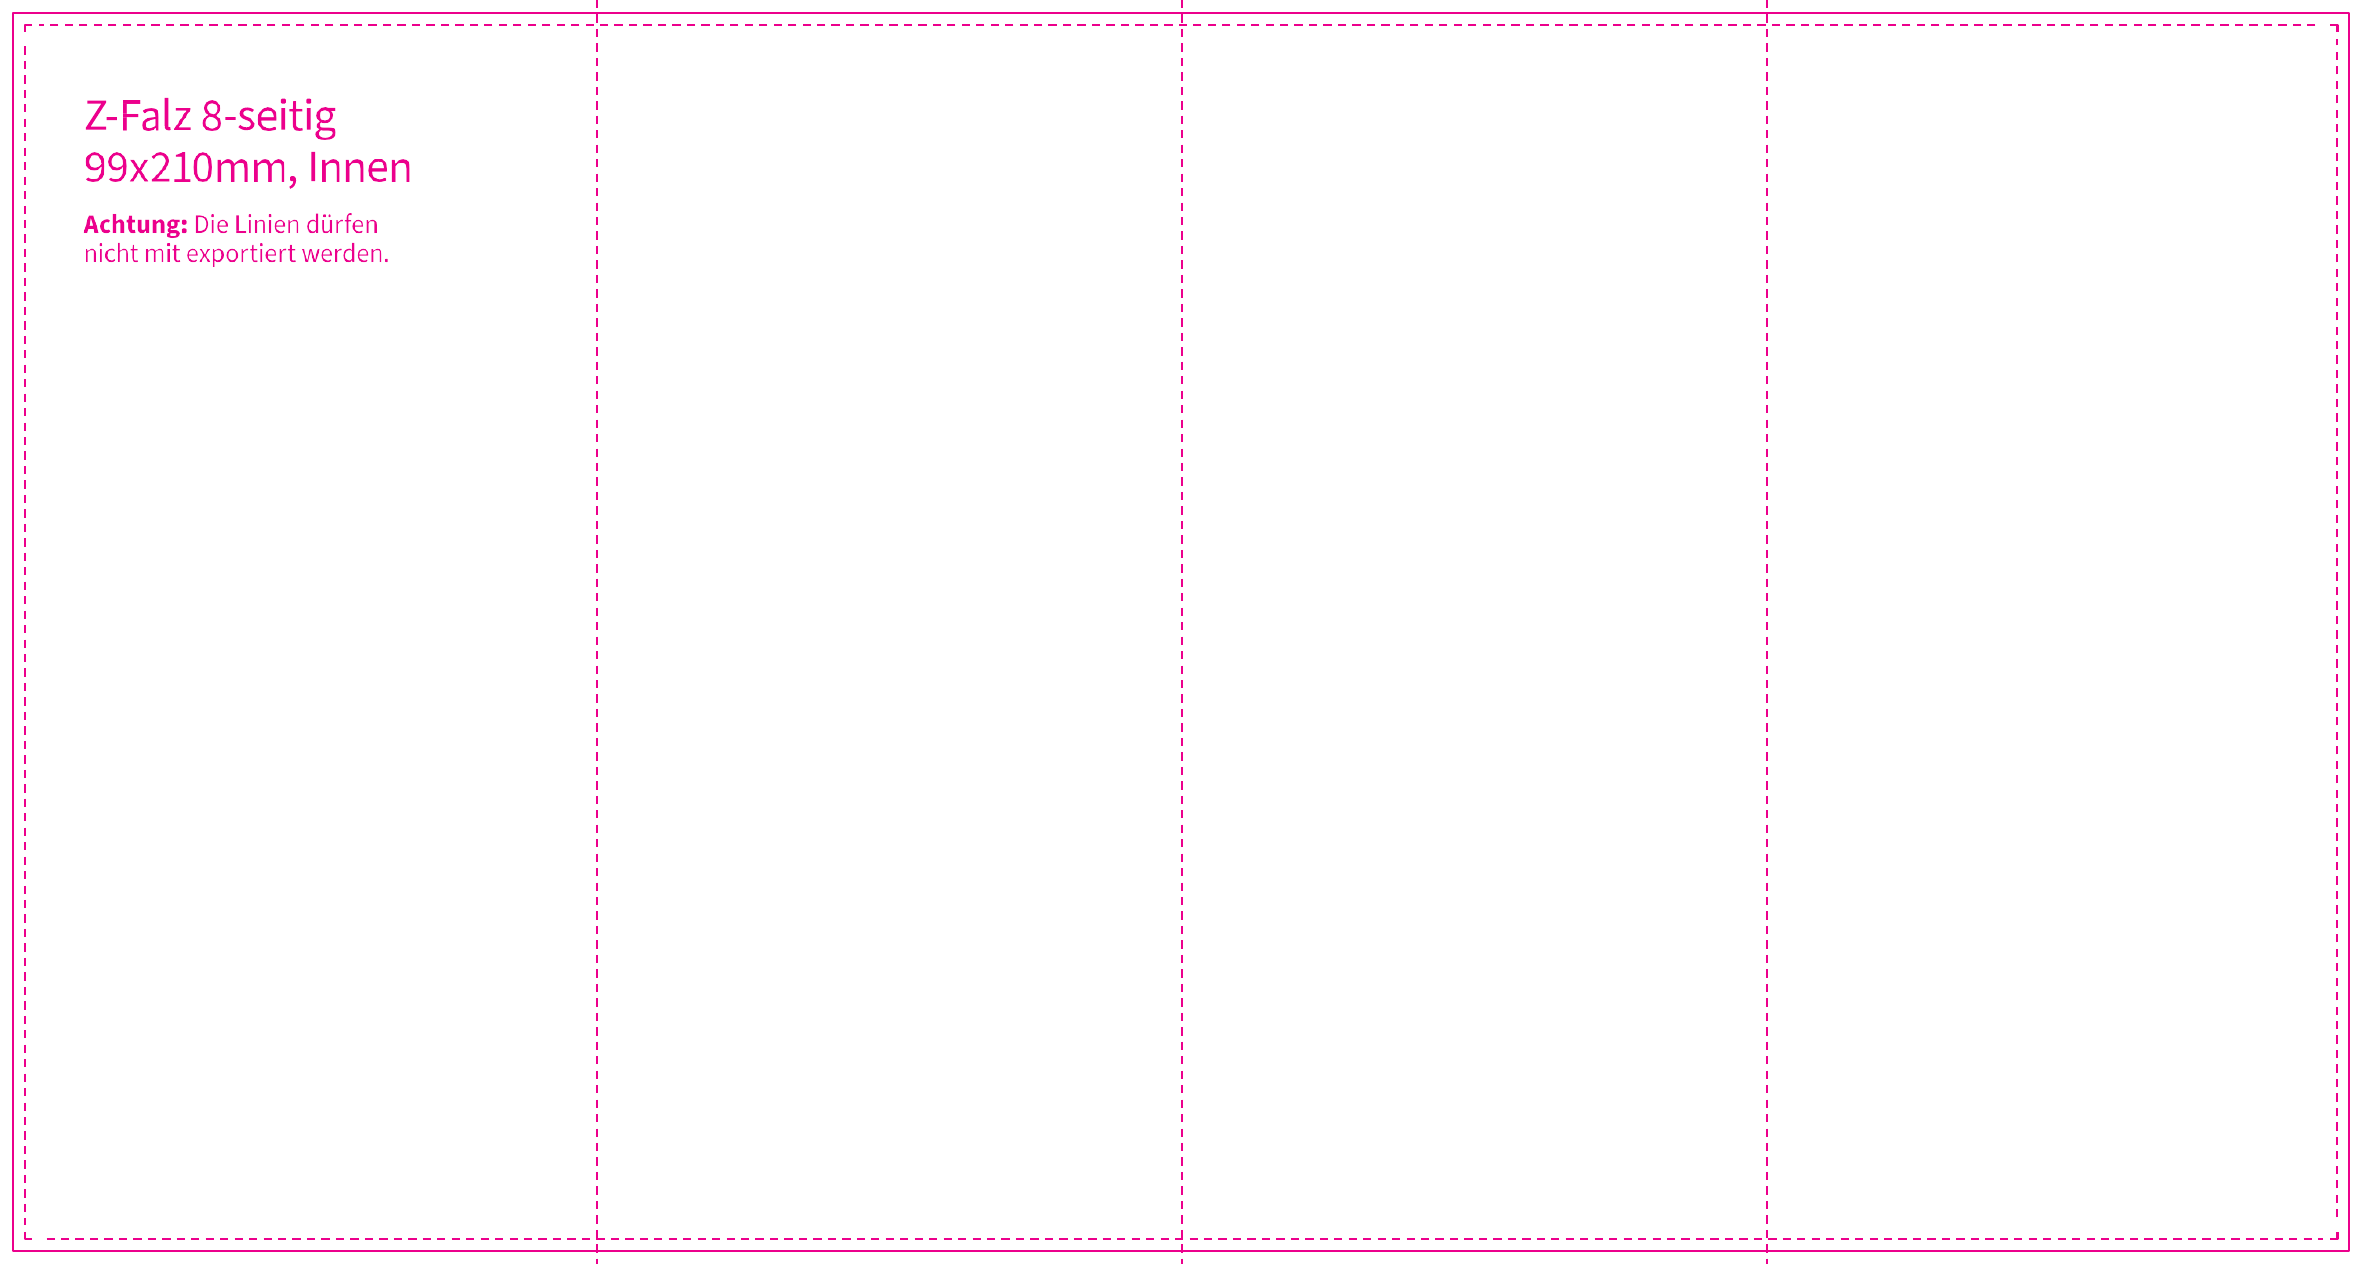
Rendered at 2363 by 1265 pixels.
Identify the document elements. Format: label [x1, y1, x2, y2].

text_box [11, 0, 2351, 1265]
